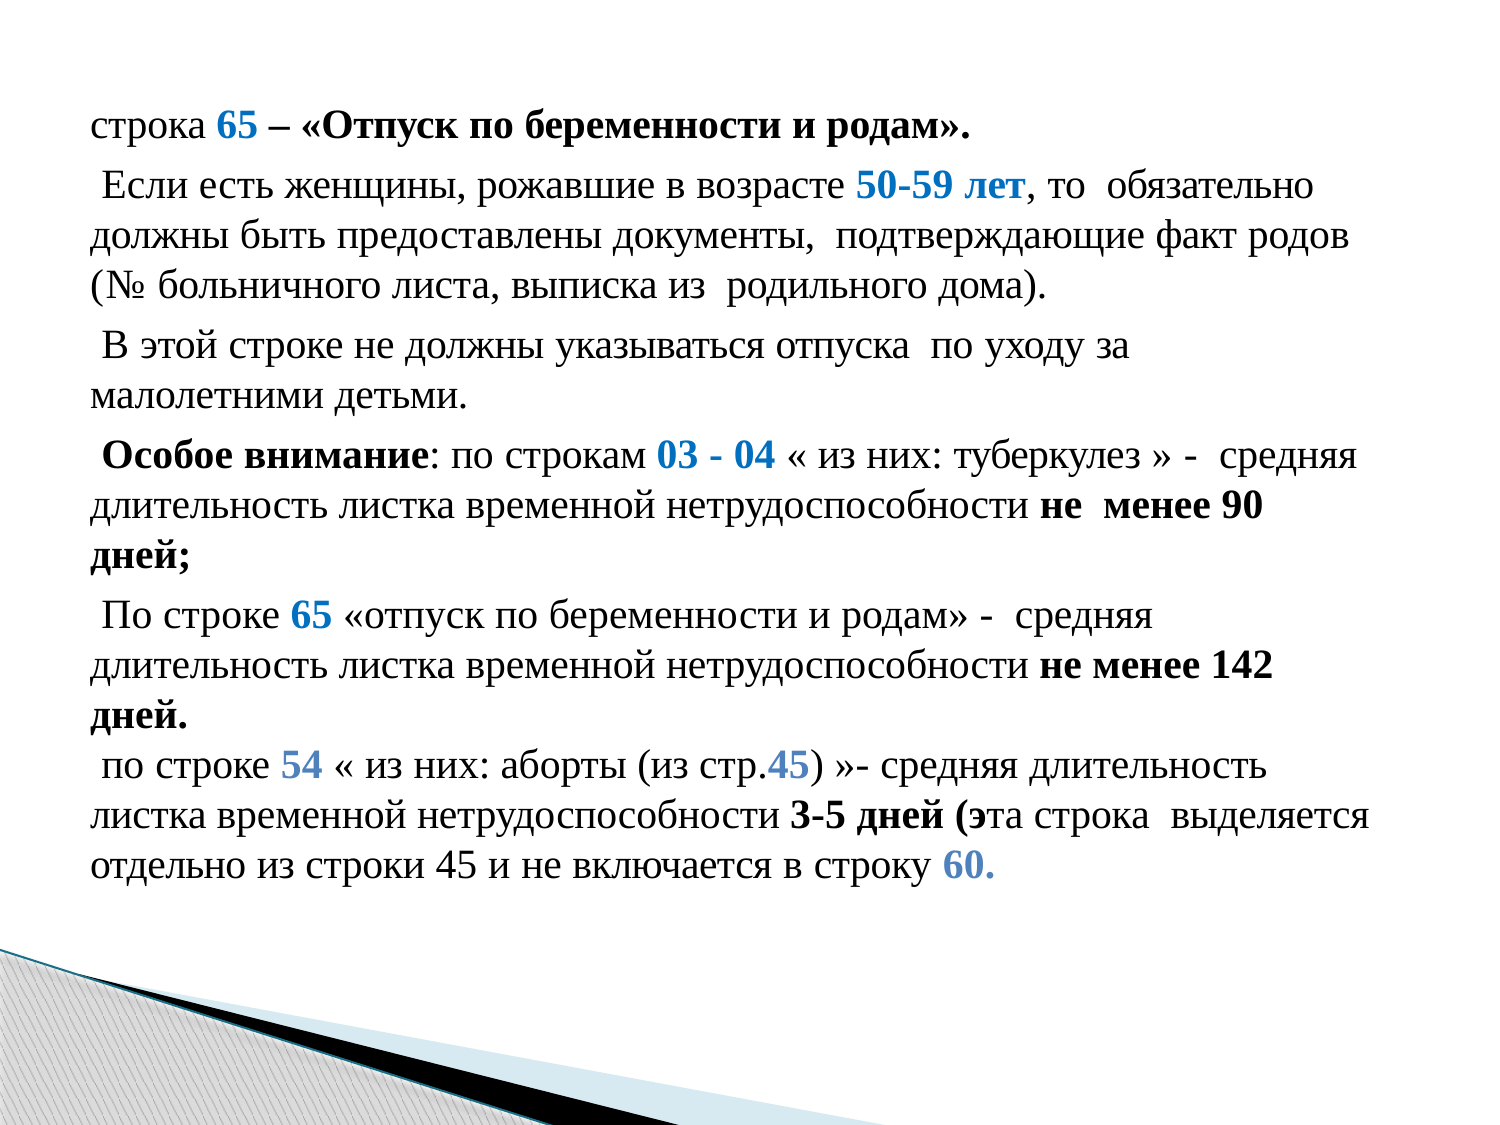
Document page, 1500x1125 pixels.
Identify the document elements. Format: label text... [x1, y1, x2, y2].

text_box строка 65 – «Отпуск по беременности и родам». Если есть женщины, рожавшие в возрасте 50-59 лет, то обязательно должны быть предоставлены документы, подтверждающие факт родов (№ больничного листа, выписка из родильного дома). В этой строке не должны указываться отпуска по уходу за малолетними детьми. Особое внимание: по строкам 03 - 04 « из них: туберкулез » - средняя длительность листка временной нетрудоспособности не менее 90 дней; По строке 65 «отпуск по беременности и родам» - средняя длительность листка временной нетрудоспособности не менее 142 дней. по строке 54 « из них: аборты (из стр.45) »- средняя длительность листка временной нетрудоспособности 3-5 дней (эта строка выделяется отдельно из строки 45 и не включается в строку 60. [87, 94, 1377, 888]
